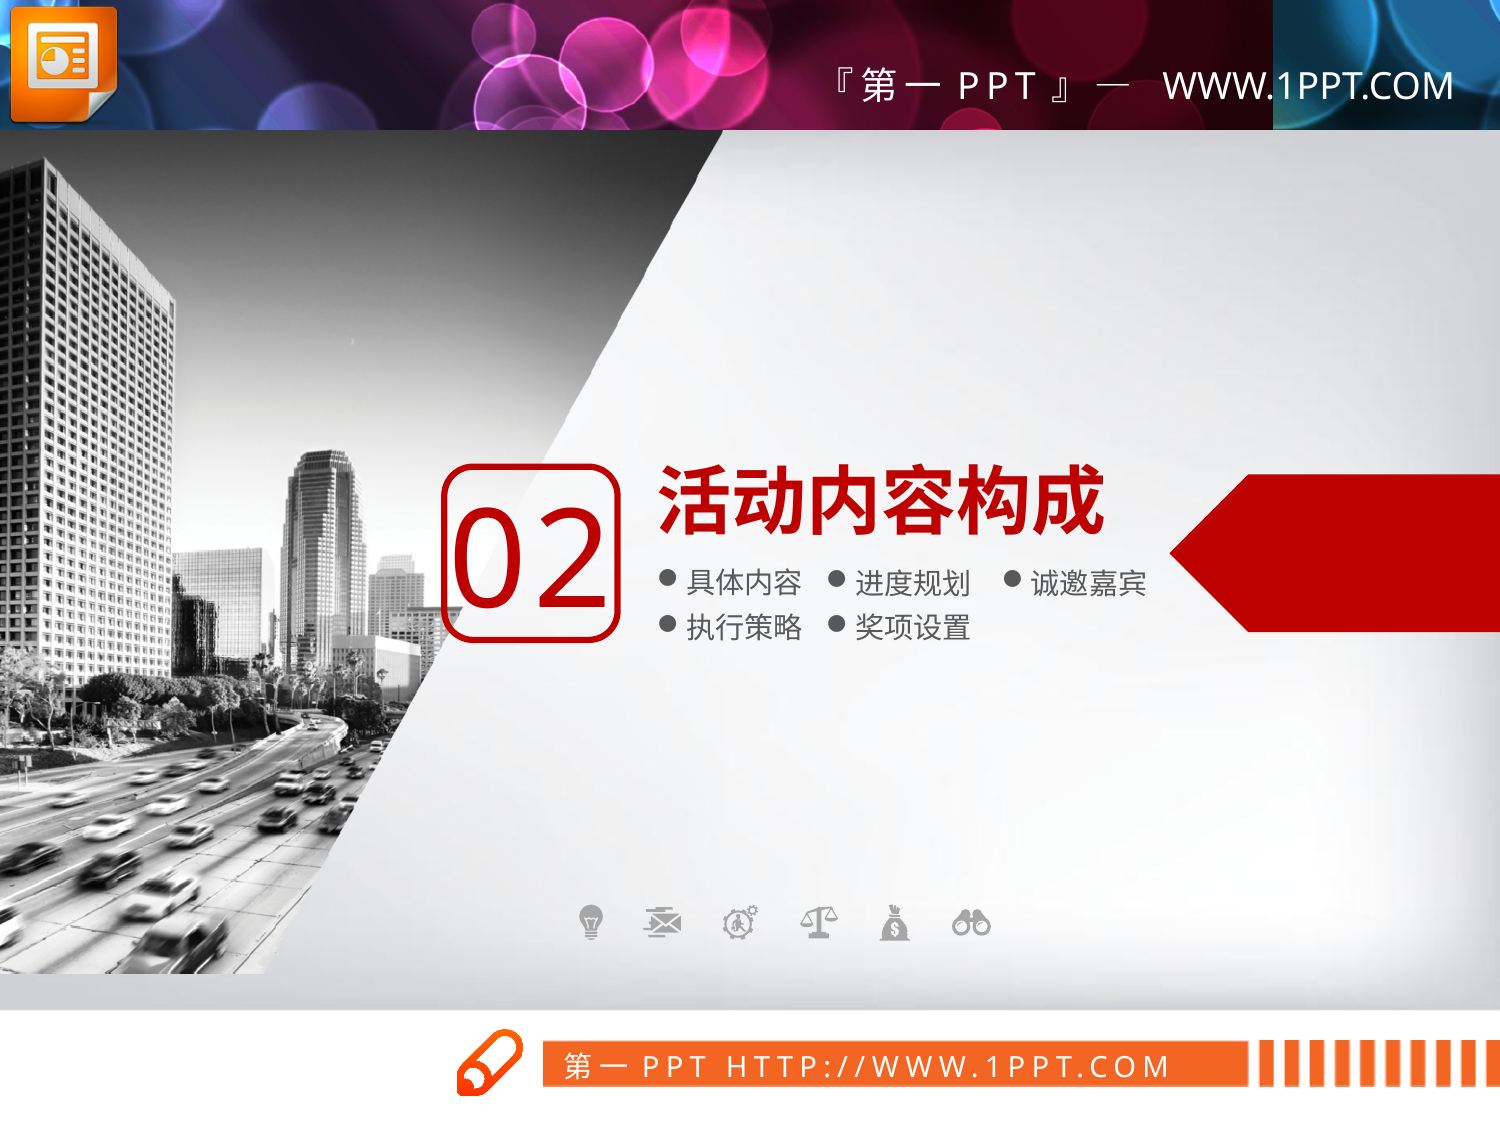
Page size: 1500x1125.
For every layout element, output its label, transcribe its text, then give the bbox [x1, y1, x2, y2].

picture [0, 0, 1500, 1012]
picture [543, 1040, 1500, 1087]
text_box [800, 906, 839, 939]
text_box 活动内容构成 [727, 453, 1136, 544]
text_box [1169, 474, 1500, 633]
text_box 执行策略 [727, 609, 825, 645]
text_box 诚邀嘉宾 [1001, 565, 1194, 601]
text_box 具体内容 [727, 564, 849, 600]
text_box [727, 904, 759, 940]
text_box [879, 903, 911, 941]
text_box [951, 908, 992, 936]
text_box 奖项设置 [825, 609, 1018, 645]
text_box 进度规划 [825, 565, 1001, 601]
